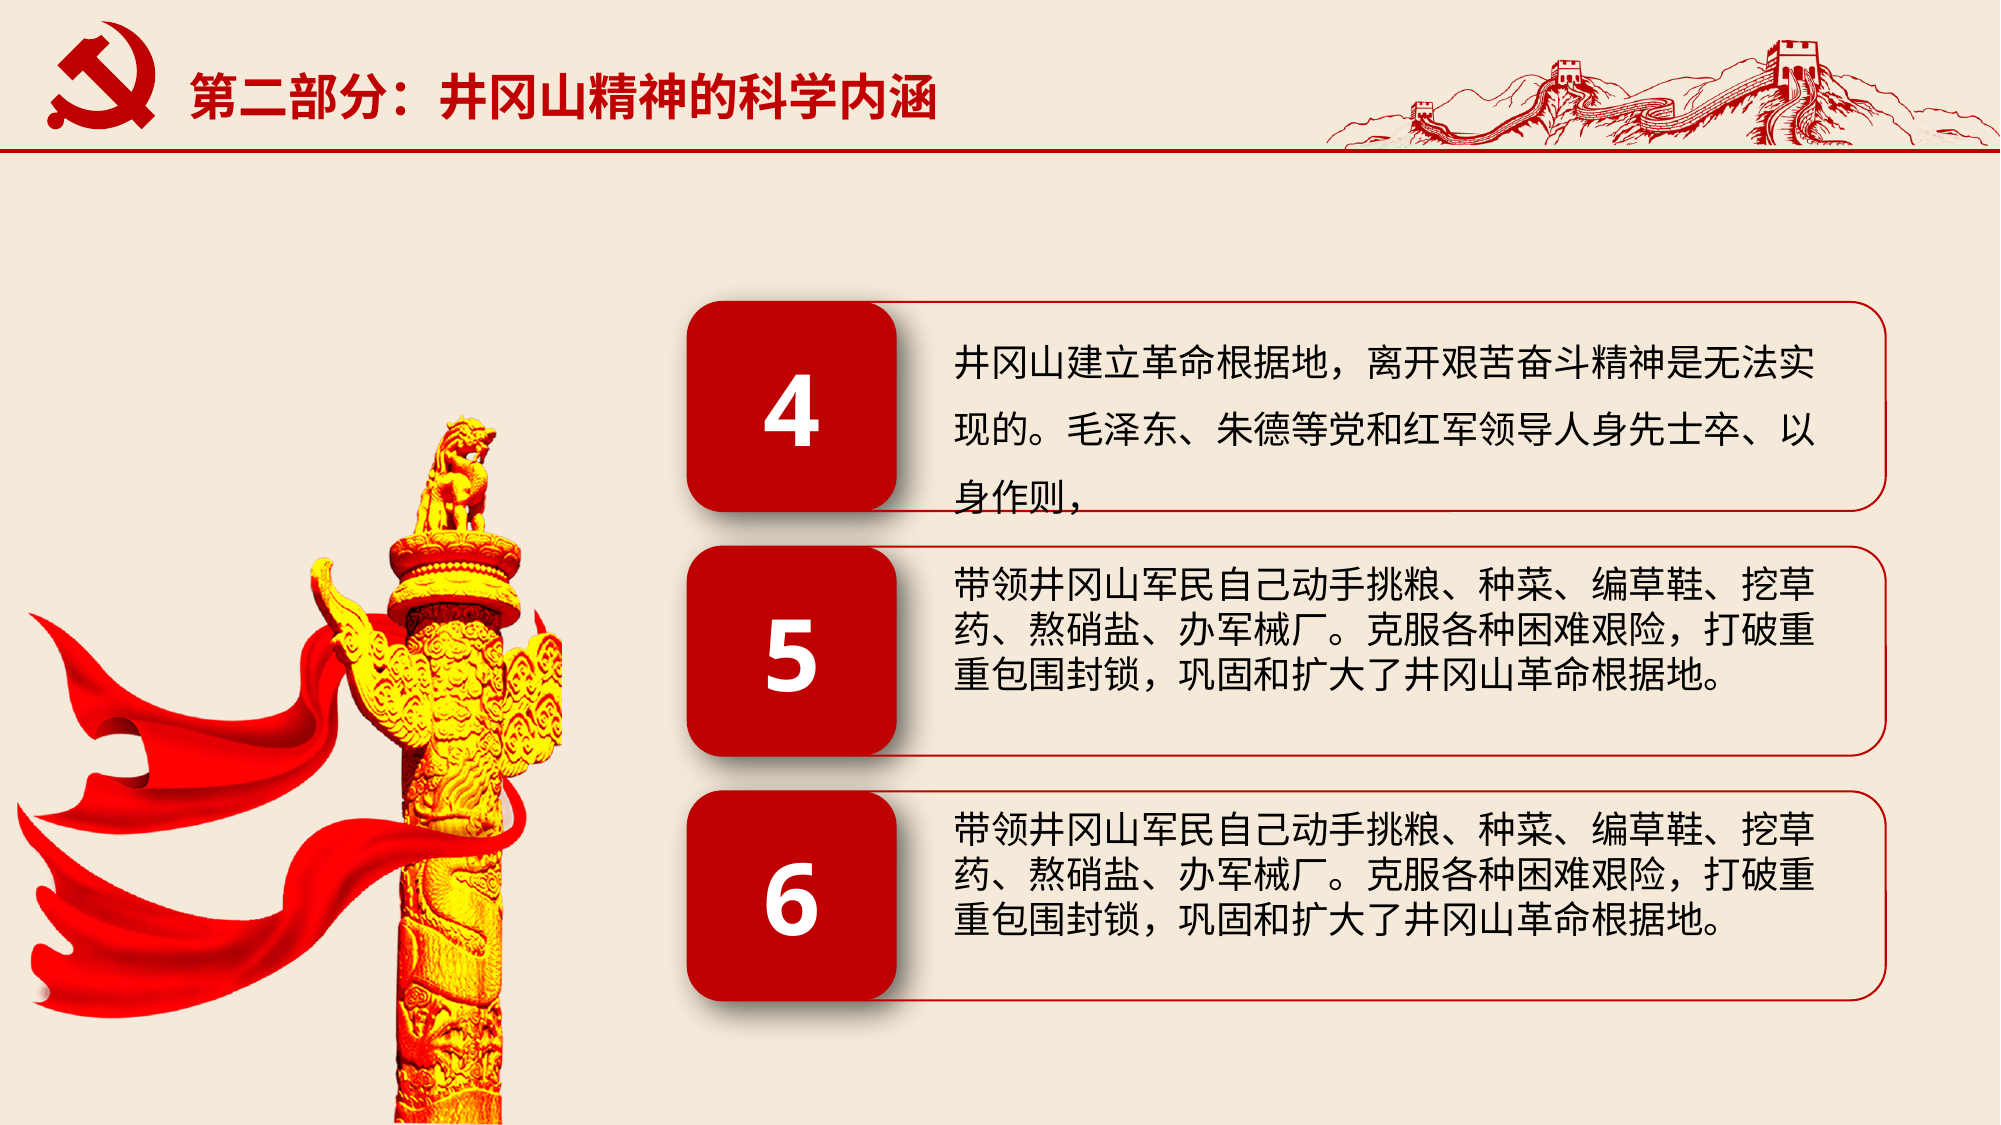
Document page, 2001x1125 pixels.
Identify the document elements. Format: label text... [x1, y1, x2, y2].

text_box 带领井冈山军民自己动手挑粮、种菜、编草鞋、挖草药、熬硝盐、办军械厂。克服各种困难艰险，打破重重包围封锁，巩固和扩大了井冈山革命根据地。 [939, 553, 1847, 704]
text_box [687, 546, 1886, 756]
picture [1326, 40, 2000, 151]
picture [5, 414, 562, 1125]
text_box [687, 301, 1886, 512]
text_box [687, 791, 1886, 1001]
text_box [47, 21, 156, 130]
text_box 第二部分：井冈山精神的科学内涵 [173, 57, 1038, 133]
text_box 带领井冈山军民自己动手挑粮、种菜、编草鞋、挖草药、熬硝盐、办军械厂。克服各种困难艰险，打破重重包围封锁，巩固和扩大了井冈山革命根据地。 [939, 798, 1847, 948]
text_box 井冈山建立革命根据地，离开艰苦奋斗精神是无法实现的。毛泽东、朱德等党和红军领导人身先士卒、以身作则， [939, 308, 1847, 527]
